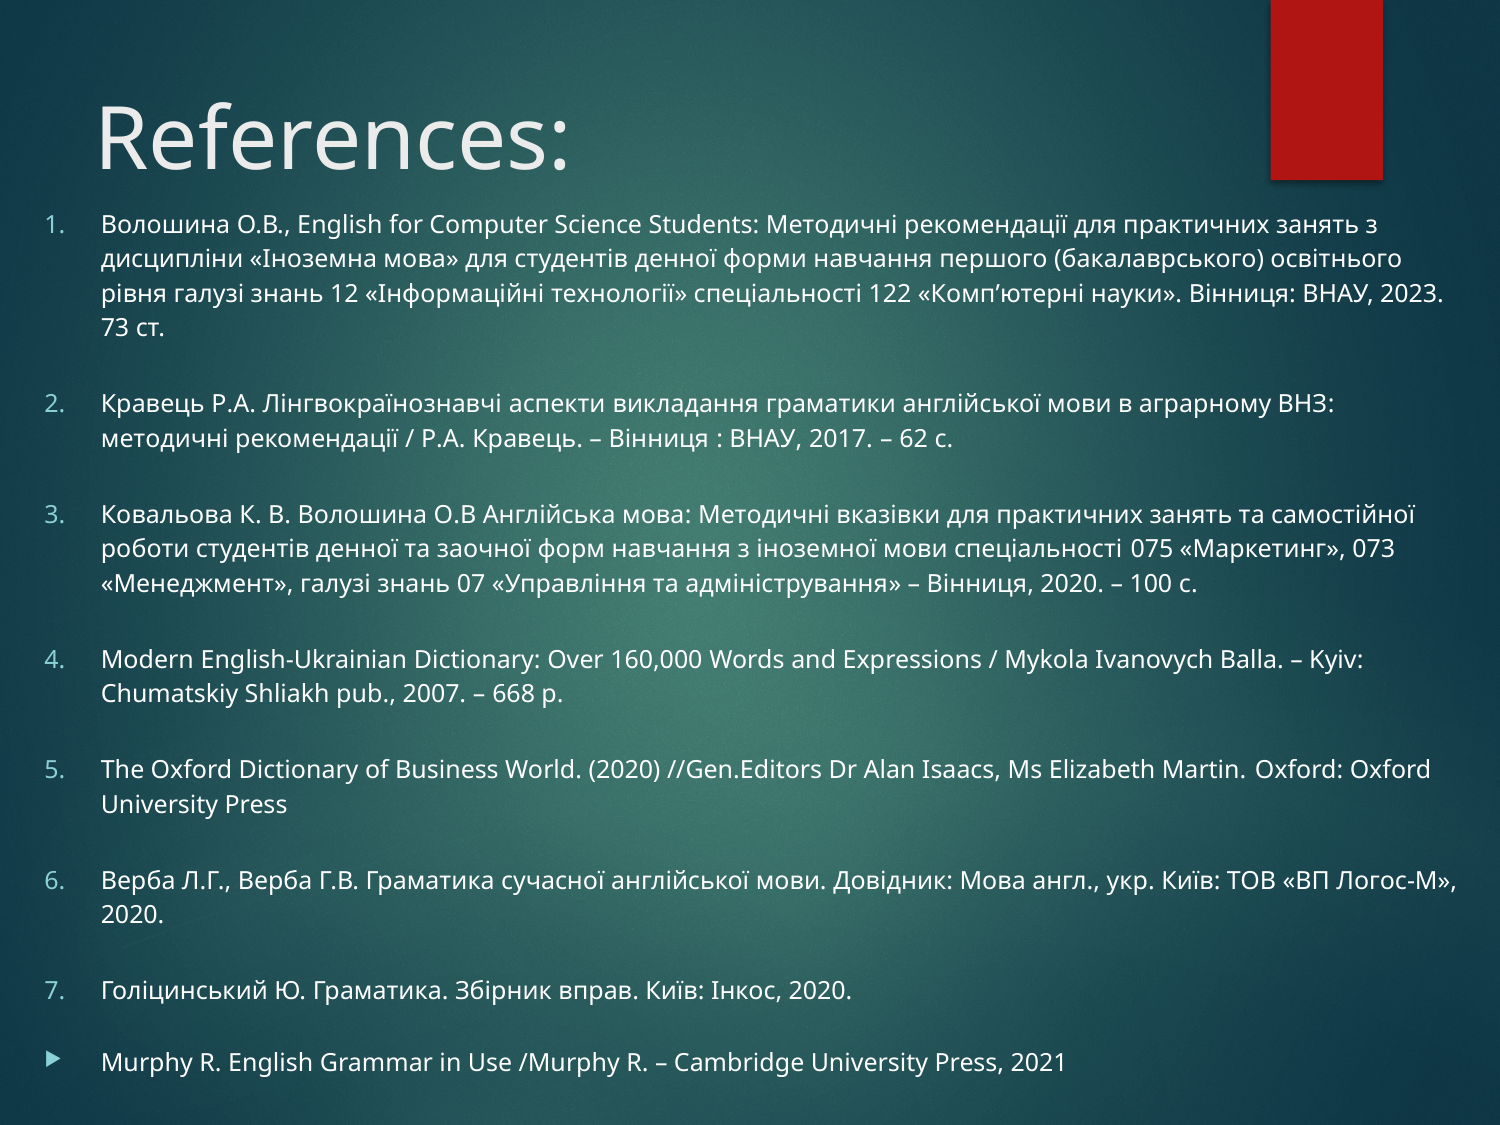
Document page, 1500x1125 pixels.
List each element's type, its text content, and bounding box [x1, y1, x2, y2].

list Волошина О.В., English for Computer Science Students: Методичні рекомендації для практичних занять з дисципліни «Іноземна мова» для студентів денної форми навчання першого (бакалаврського) освітнього рівня галузі знань 12 «Інформаційні технології» спеціальності 122 «Комп’ютерні науки». Вінниця: ВНАУ, 2023. 73 ст. Кравець Р.А. Лінгвокраїнознавчі аспекти викладання граматики англійської мови в аграрному ВНЗ: методичні рекомендації / Р.А. Кравець. – Вінниця : ВНАУ, 2017. – 62 с. Ковальова К. В. Волошина О.В Англійська мова: Методичні вказівки для практичних занять та самостійної роботи студентів денної та заочної форм навчання з іноземної мови спеціальності 075 «Маркетинг», 073 «Менеджмент», галузі знань 07 «Управління та адміністрування» – Вінниця, 2020. – 100 с. Modern English-Ukrainian Dictionary: Over 160,000 Words and Expressions / Mykola Ivanovych Balla. – Kyiv: Chumatskiy Shliakh pub., 2007. – 668 p. The Oxford Dictionary of Business World. (2020) //Gen.Editors Dr Alan Isaacs, Ms Elizabeth Martin. Oxford: Oxford University Press Верба Л.Г., Верба Г.В. Граматика сучасної англійської мови. Довідник: Мова англ., укр. Київ: ТОВ «ВП Логос-М», 2020. Голіцинський Ю. Граматика. Збірник вправ. Київ: Інкос, 2020. Murphy R. English Grammar in Use /Murphy R. – Cambridge University Press, 2021 [29, 196, 1483, 1090]
title References: [79, 74, 1237, 196]
